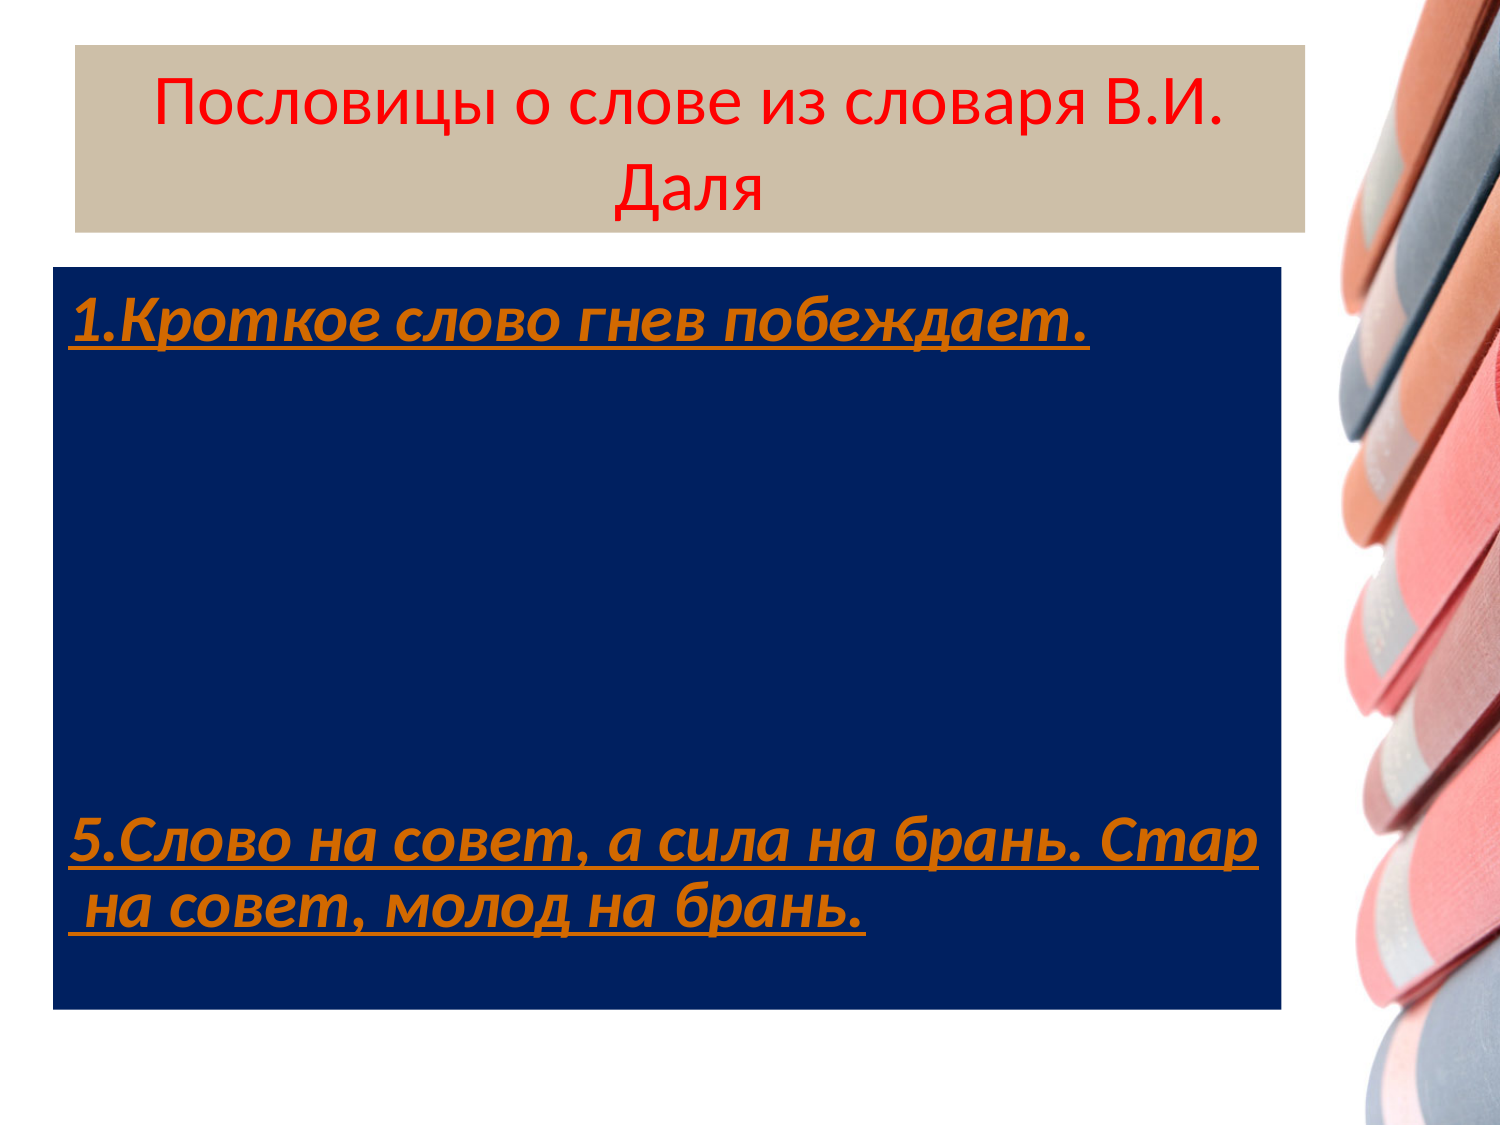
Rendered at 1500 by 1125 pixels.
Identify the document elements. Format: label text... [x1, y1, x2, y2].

list 1.Кроткое слово гнев побеждает. 2.Ласково слово, что вешний день. 3.Нетрудно ласково слово, да споро. 4.Дать слово - дело дворянское; помнить слово - крестьянское. 5.Слово на совет, а сила на брань. Стар на совет, молод на брань. [53, 267, 1282, 1010]
title Пословицы о слове из словаря В.И. Даля [75, 45, 1306, 233]
picture [0, 0, 1500, 1125]
